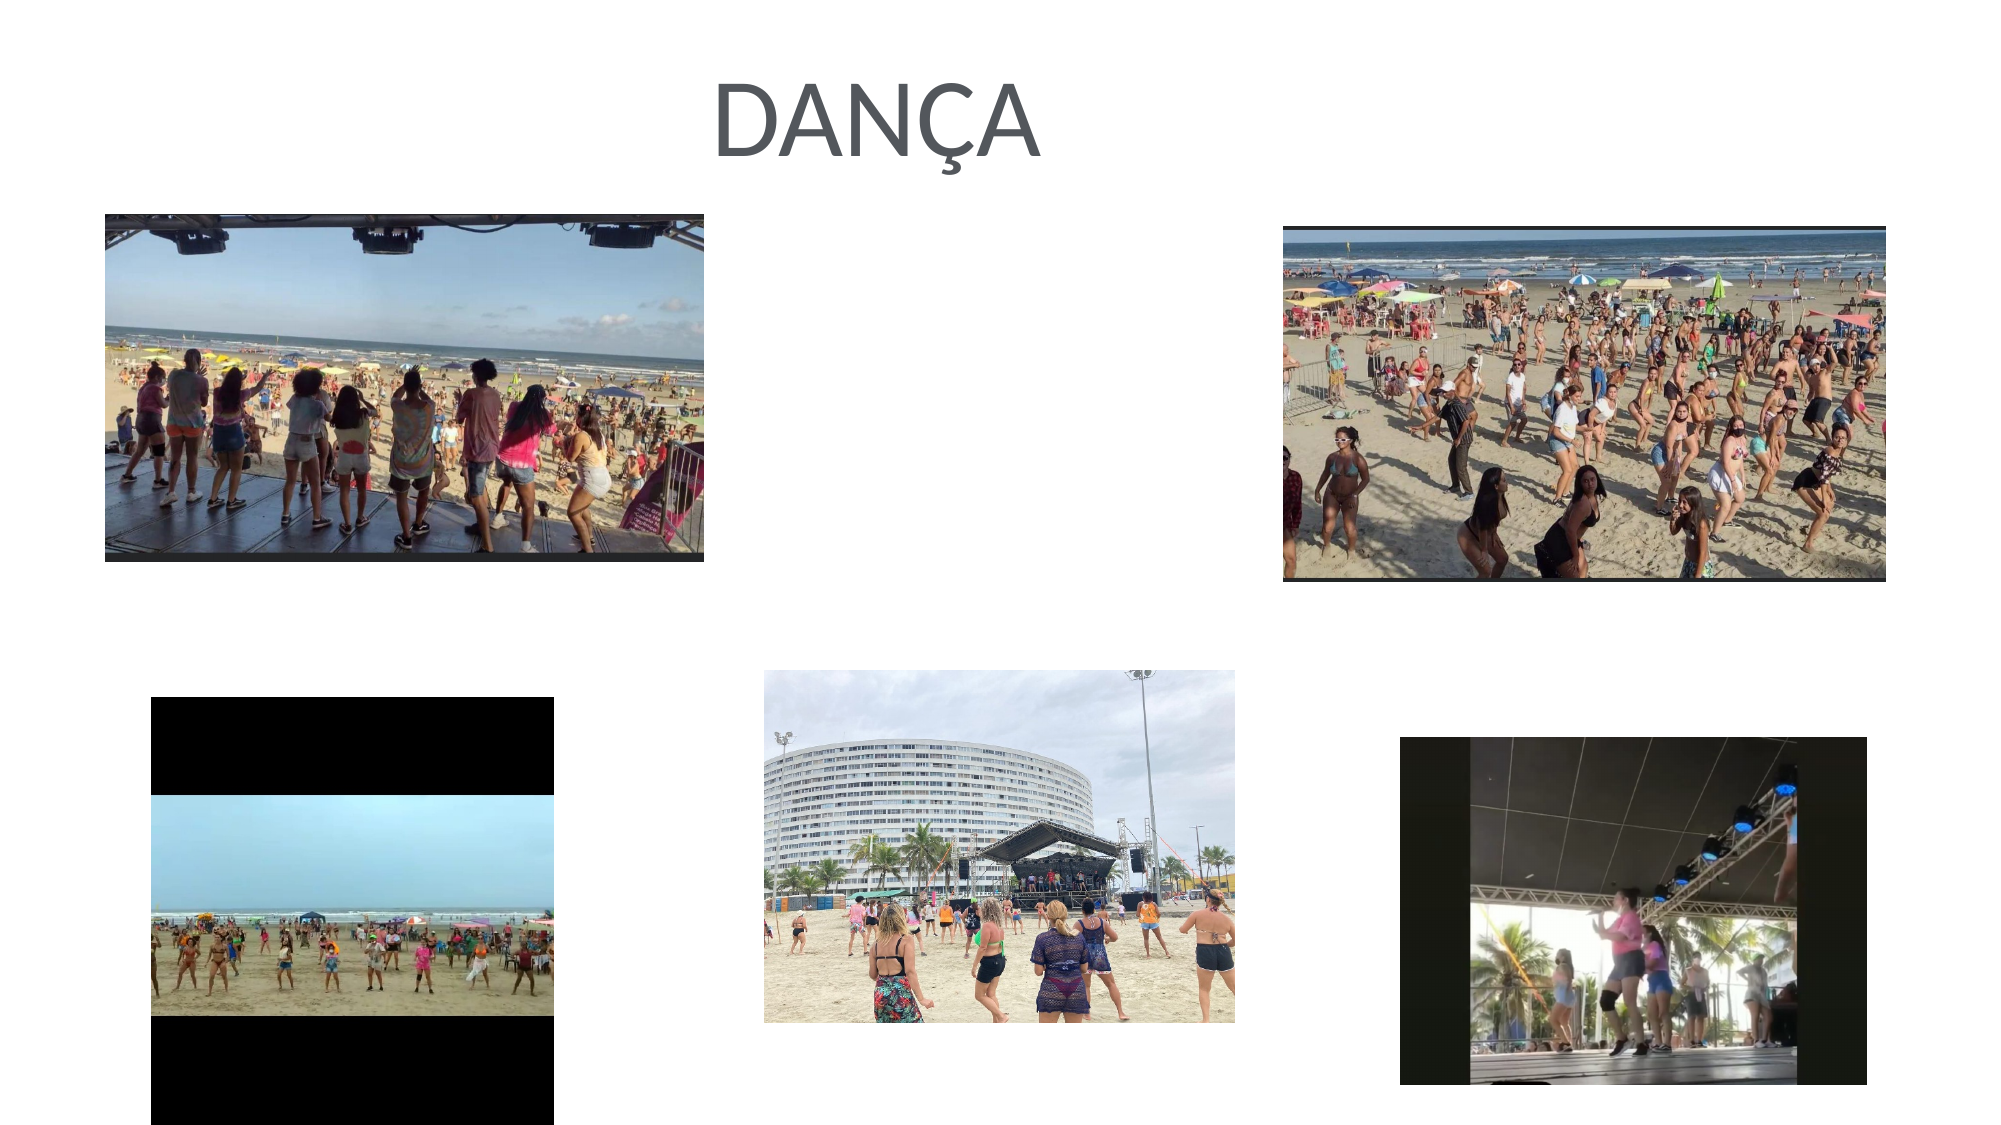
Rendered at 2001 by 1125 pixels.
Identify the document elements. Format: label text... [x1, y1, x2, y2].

picture [1400, 737, 1867, 1085]
text_box DANÇA [538, 36, 1214, 187]
picture [1283, 226, 1886, 582]
picture [105, 214, 704, 563]
picture [151, 697, 554, 1125]
picture [764, 670, 1235, 1023]
